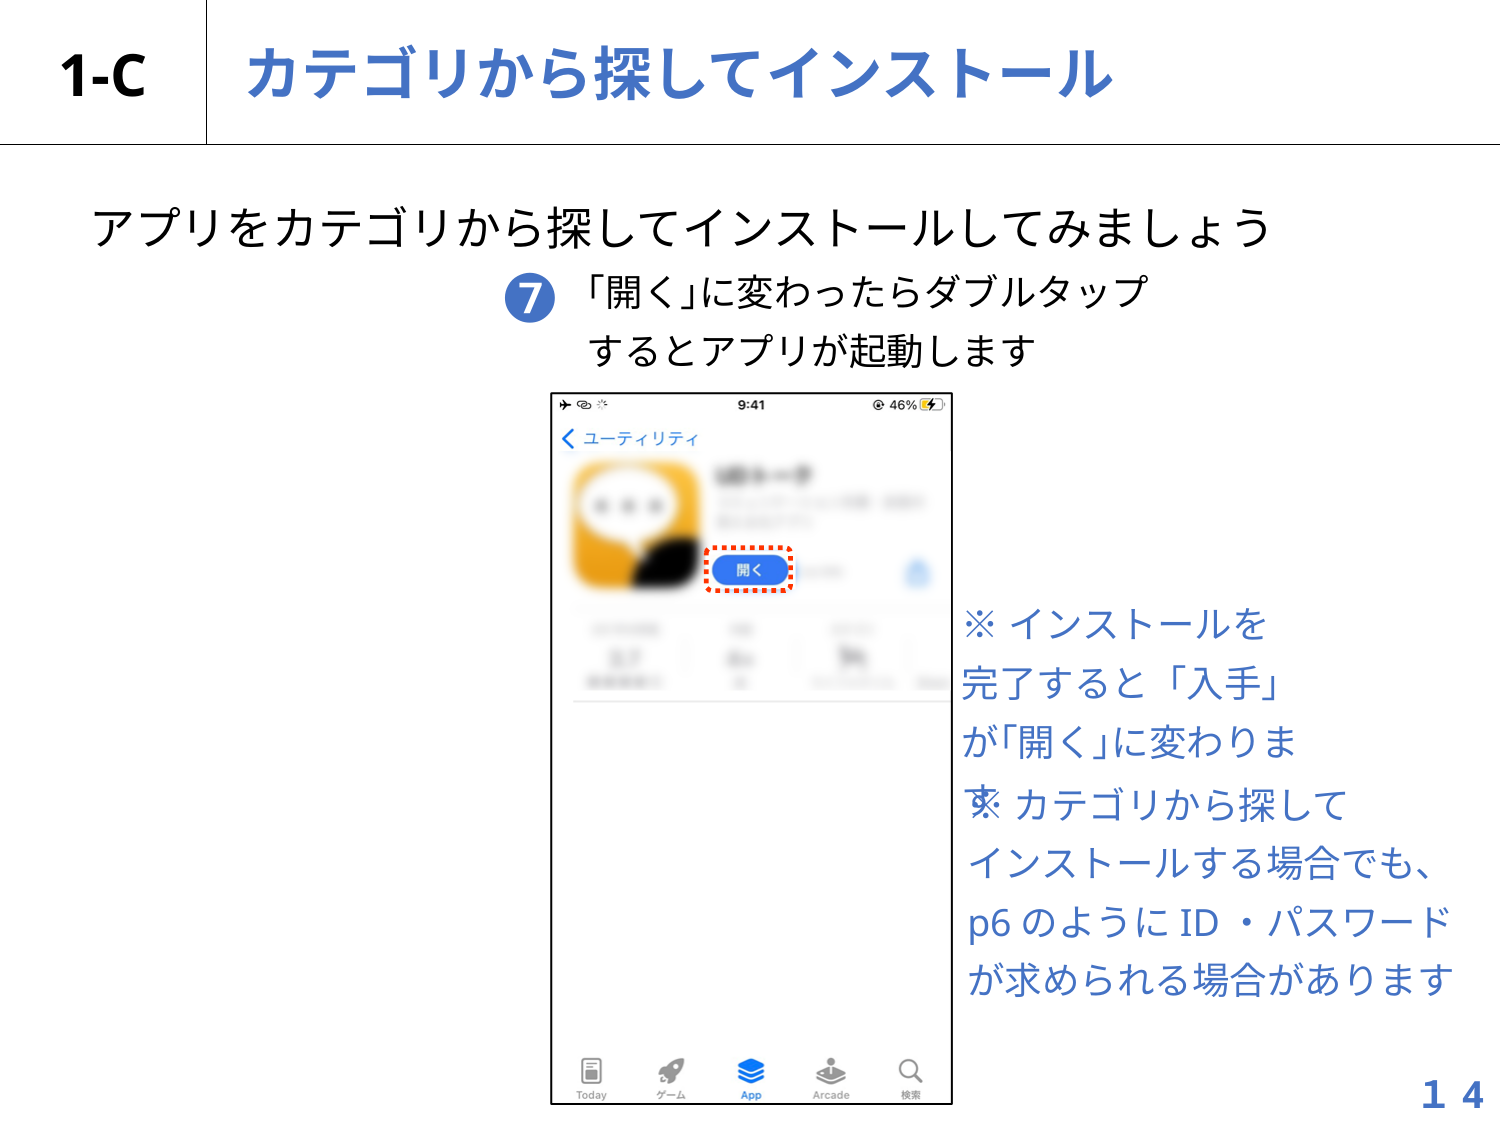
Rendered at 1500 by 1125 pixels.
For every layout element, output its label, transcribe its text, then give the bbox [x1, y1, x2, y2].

text_box ❼ [486, 271, 563, 343]
text_box 1-C [0, 0, 207, 147]
text_box アプリをカテゴリから探してインストールしてみましょう [74, 175, 1426, 271]
picture [550, 392, 953, 1105]
title カテゴリから探してインストール [228, 36, 1472, 116]
text_box １4 [1399, 1063, 1500, 1123]
text_box ※カテゴリから探して インストールする場合でも、p6のようにID・パスワードが求められる場合があります [953, 760, 1472, 1010]
text_box ｢開く｣に変わったらダブルタップするとアプリが起動します [571, 271, 1176, 381]
text_box ※インストールを 完了すると「入手」が｢開く｣に変わります [953, 580, 1328, 760]
